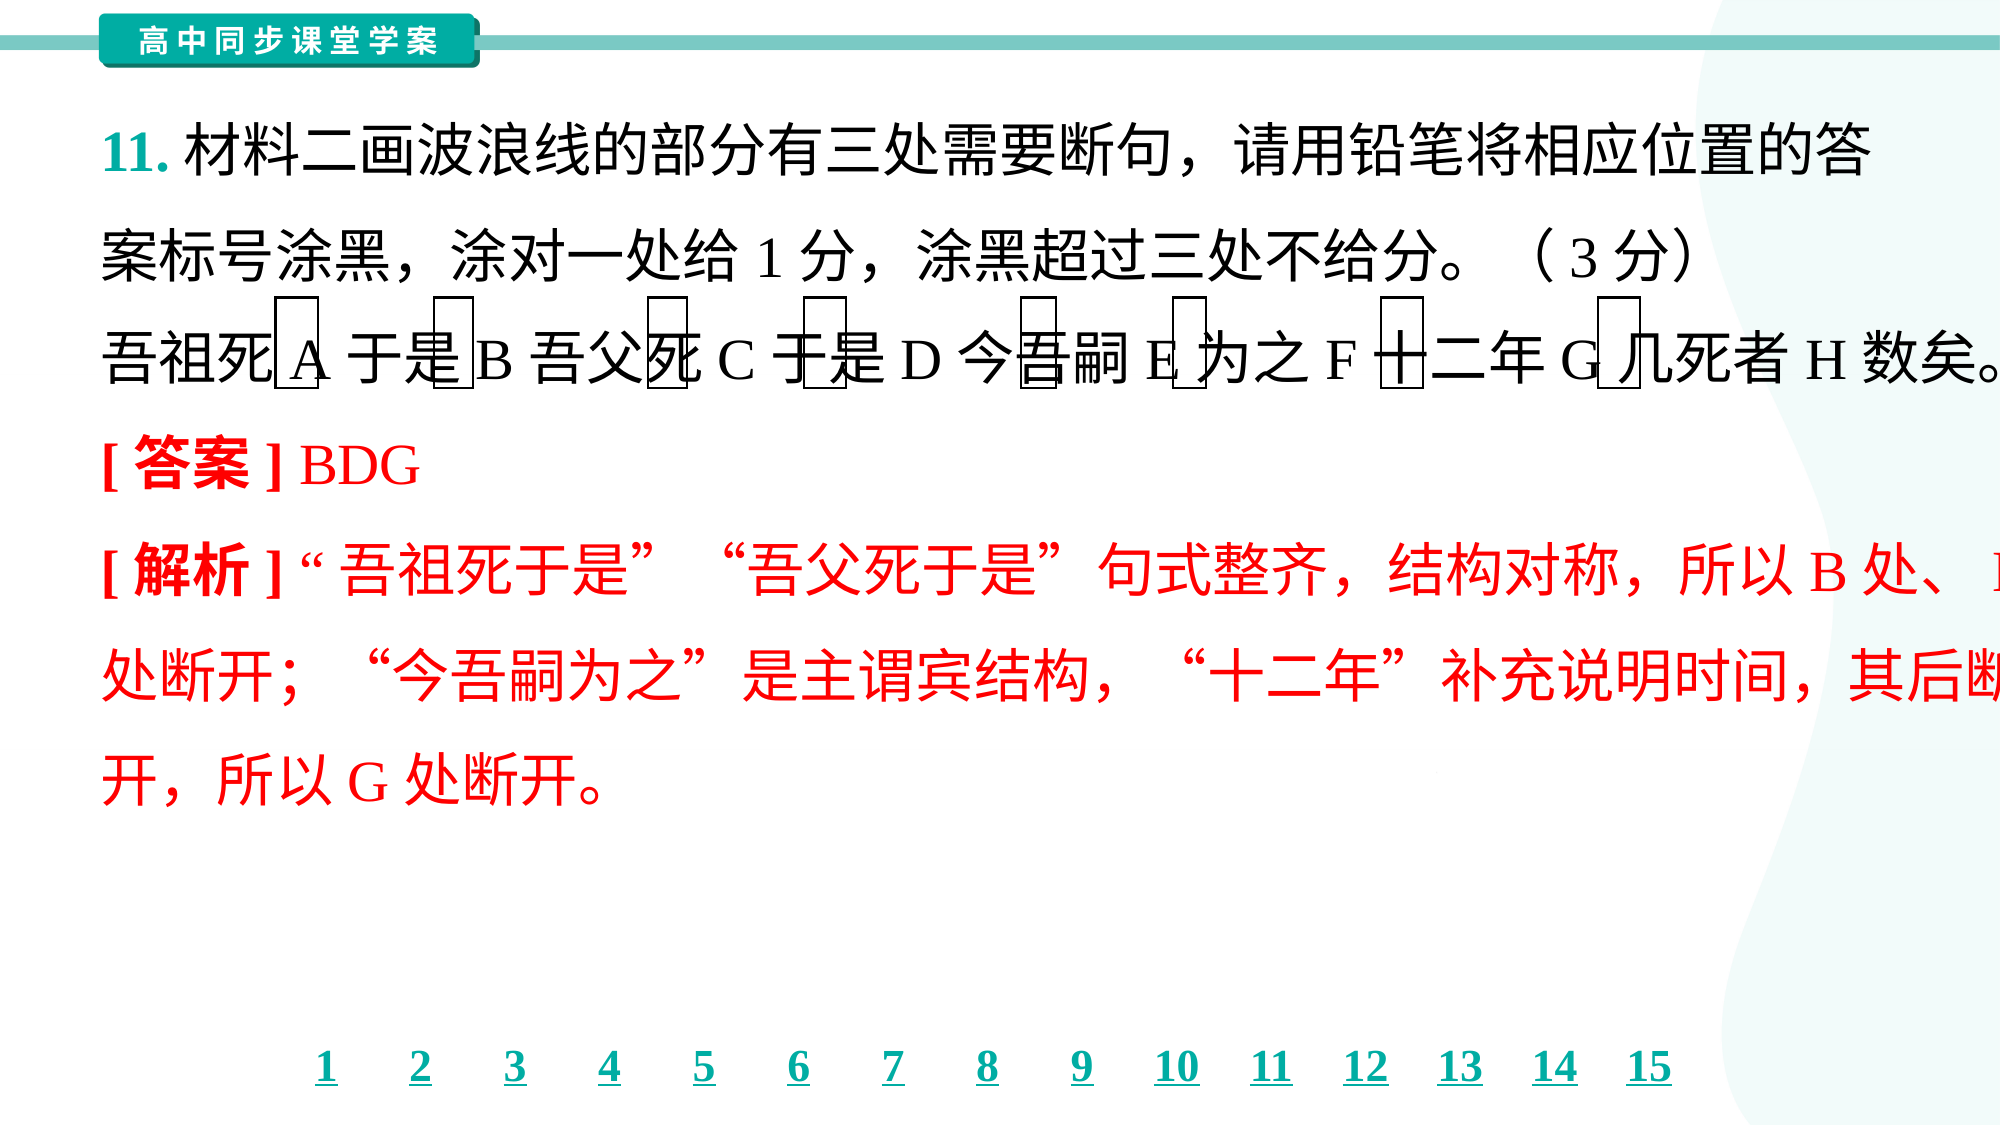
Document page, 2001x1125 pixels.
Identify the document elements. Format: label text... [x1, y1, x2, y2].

text_box 11.材料二画波浪线的部分有三处需要断句，请用铅笔将相应位置的答 案标号涂黑，涂对一处给1分，涂黑超过三处不给分。（3分） 吾祖死A于是B吾父死C于是D今吾嗣E为之F十二年G几死者H数矣。 [100, 76, 1899, 380]
text_box [433, 296, 474, 389]
text_box [1597, 296, 1641, 389]
text_box [答案] BDG [100, 392, 1899, 485]
text_box [1380, 296, 1424, 389]
text_box [1172, 296, 1207, 389]
text_box [解析] “吾祖死于是”“吾父死于是”句式整齐，结构对称，所以B处、D 处断开；“今吾嗣为之”是主谓宾结构，“十二年”补充说明时间，其后断 开，所以G处断开。 [100, 496, 1899, 803]
picture [0, 0, 2000, 1125]
text_box [647, 296, 688, 389]
text_box [1020, 296, 1057, 389]
text_box [803, 296, 847, 389]
text_box [274, 296, 319, 389]
